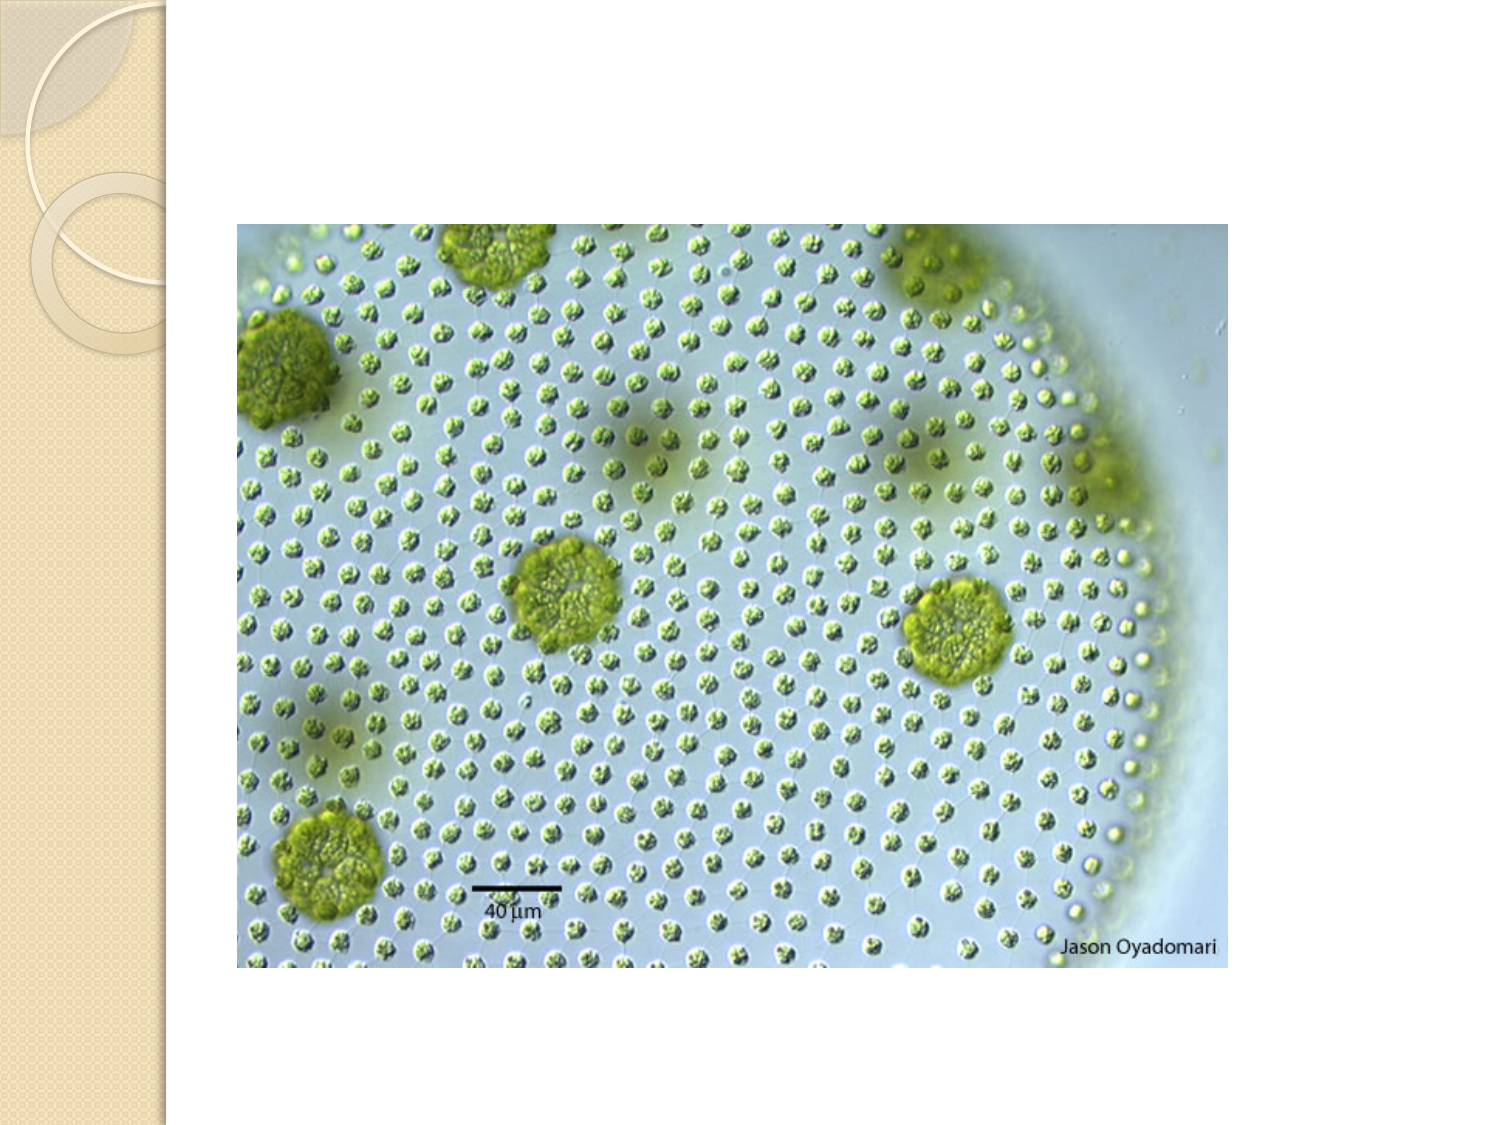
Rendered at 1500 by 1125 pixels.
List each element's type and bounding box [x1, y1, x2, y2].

list [237, 224, 1228, 968]
